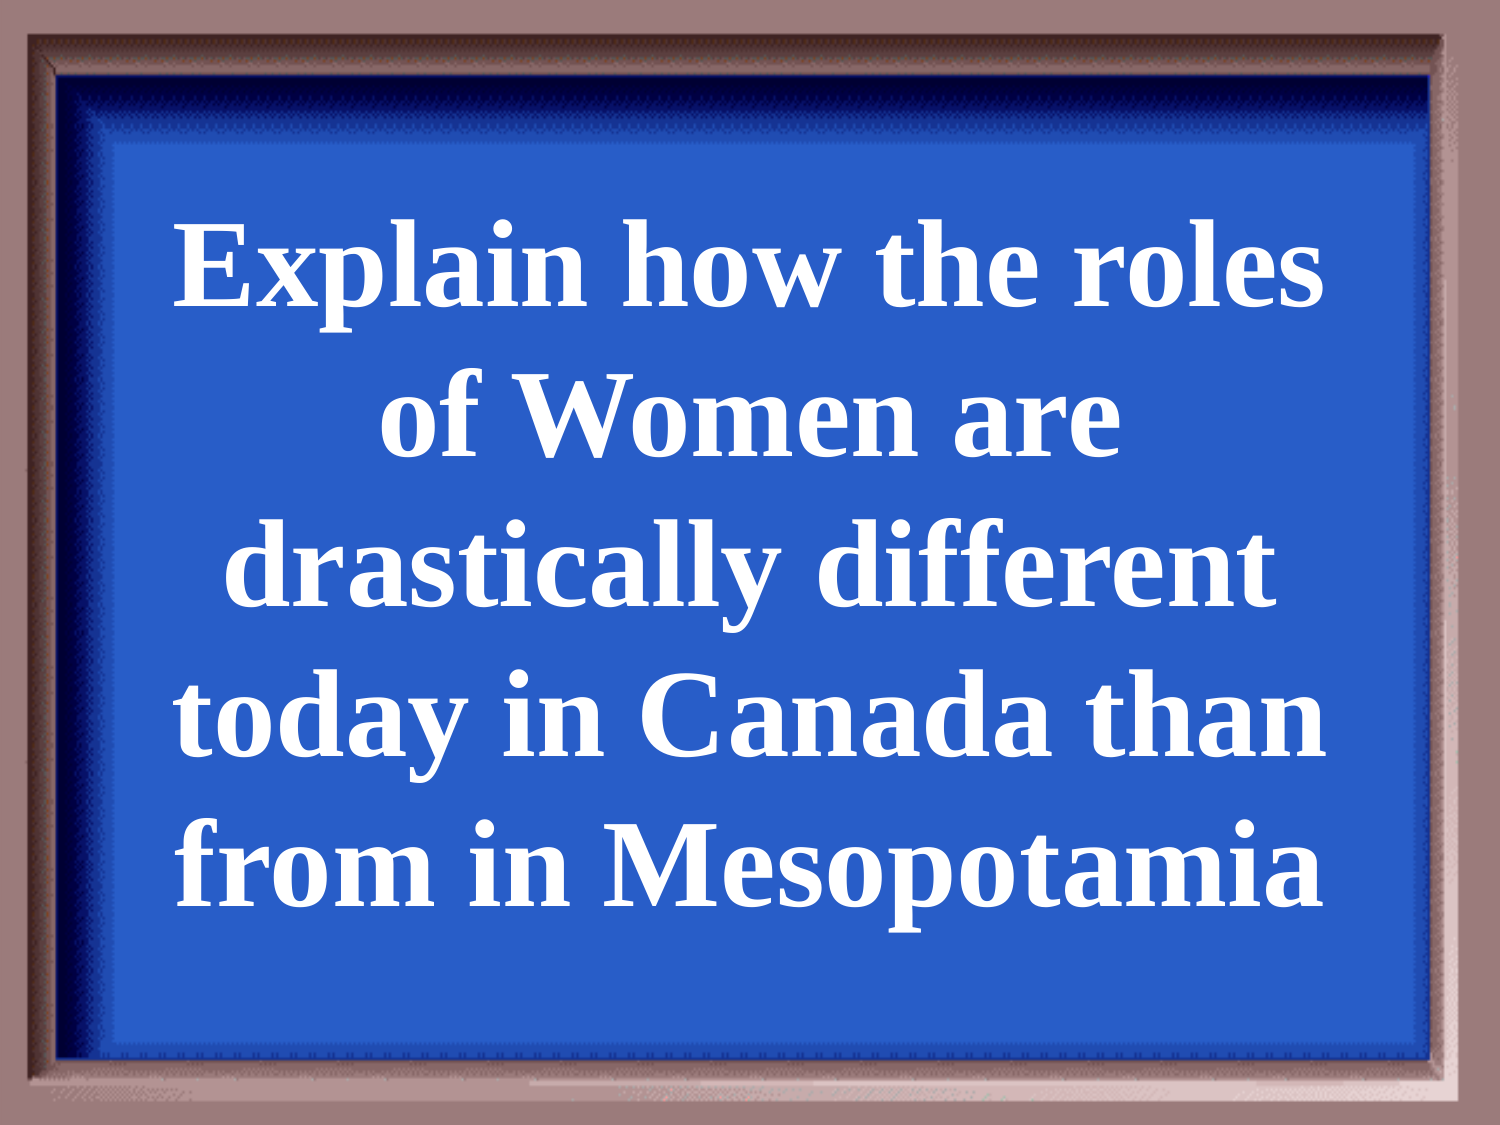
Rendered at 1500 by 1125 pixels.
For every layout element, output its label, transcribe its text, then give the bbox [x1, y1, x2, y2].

picture [0, 0, 1500, 1125]
title Explain how the roles of Women are drastically different today in Canada than from in Mesopotamia [112, 462, 1388, 650]
